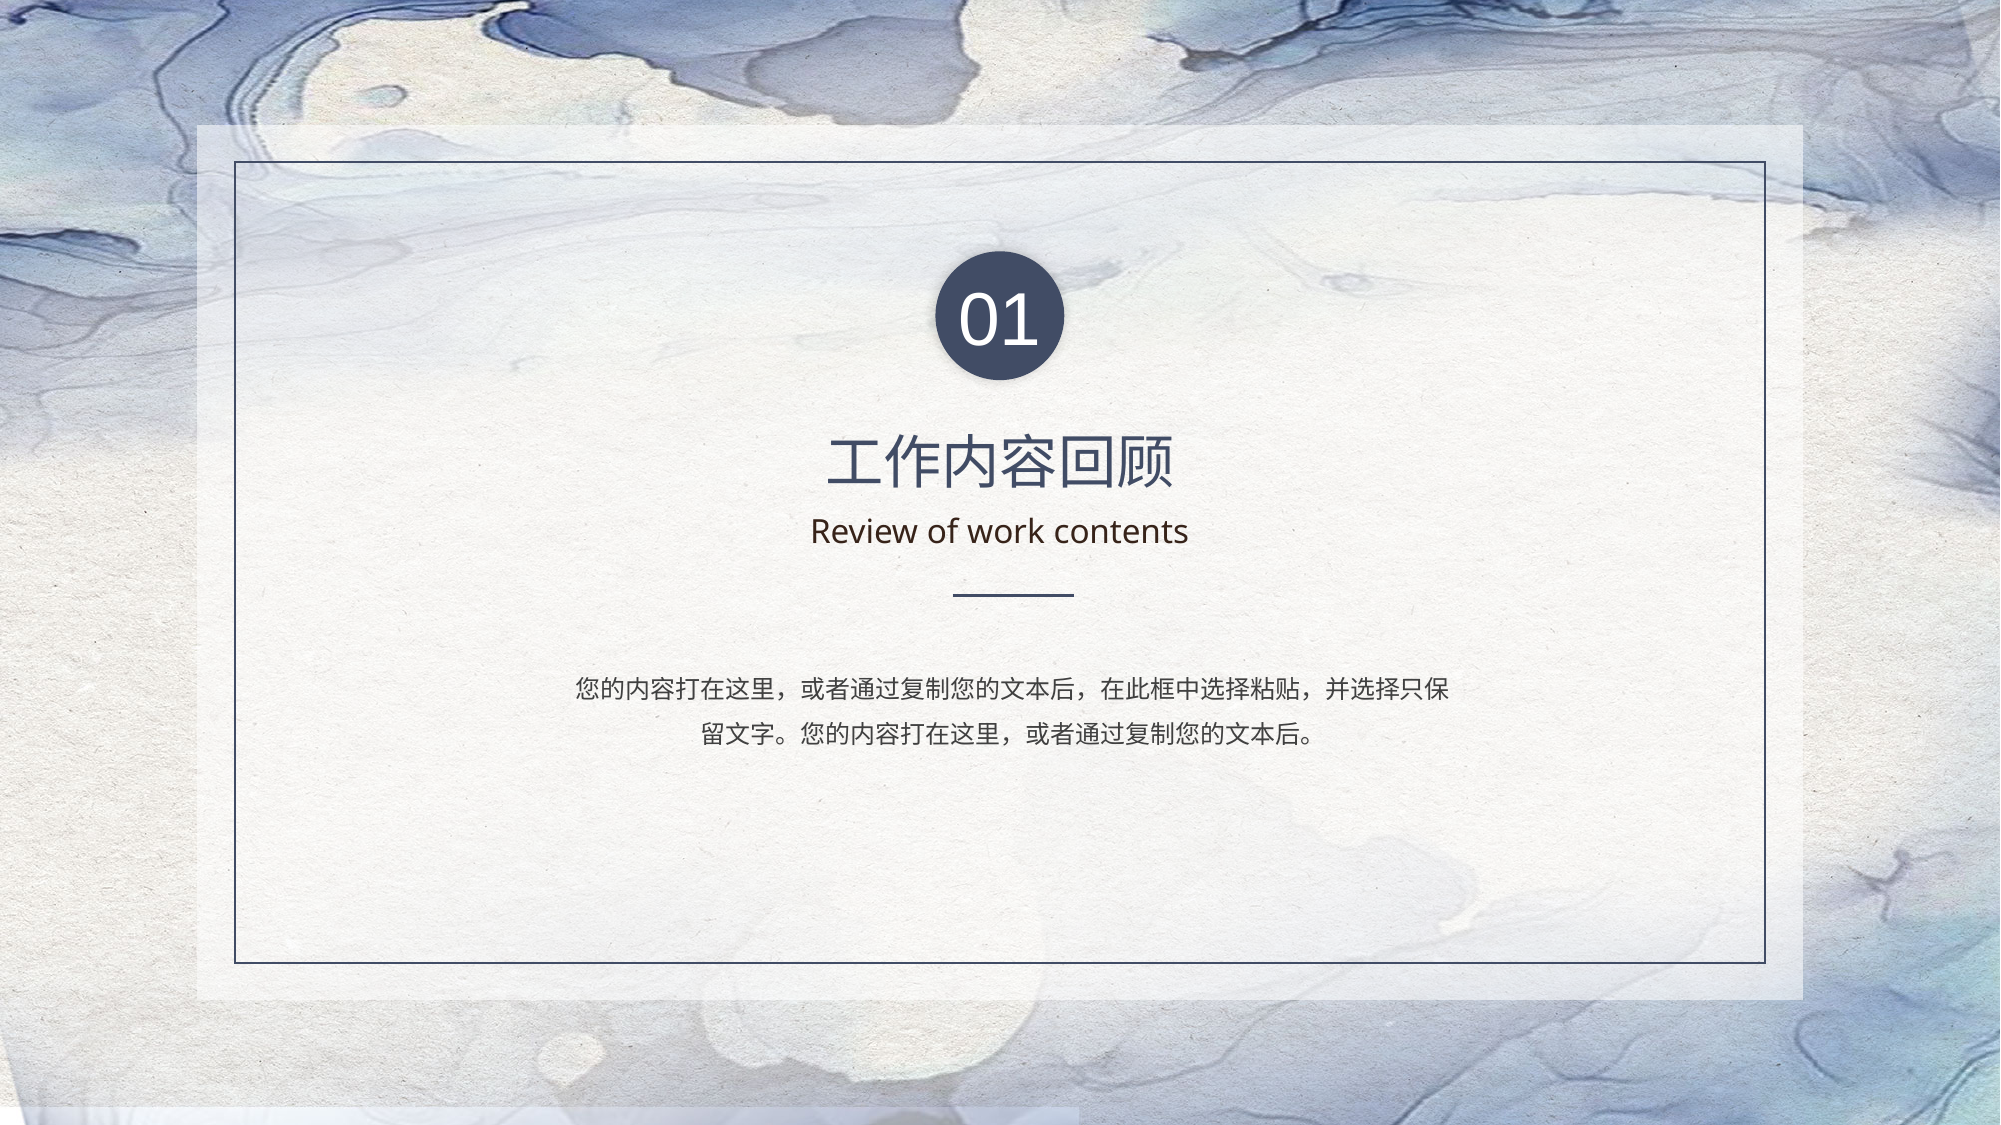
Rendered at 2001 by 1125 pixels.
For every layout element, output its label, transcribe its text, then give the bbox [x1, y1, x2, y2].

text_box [887, 251, 1112, 381]
picture [0, 0, 2000, 1125]
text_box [785, 417, 1214, 559]
text_box 您的内容打在这里，或者通过复制您的文本后，在此框中选择粘贴，并选择只保留文字。您的内容打在这里，或者通过复制您的文本后。 [550, 651, 1476, 757]
